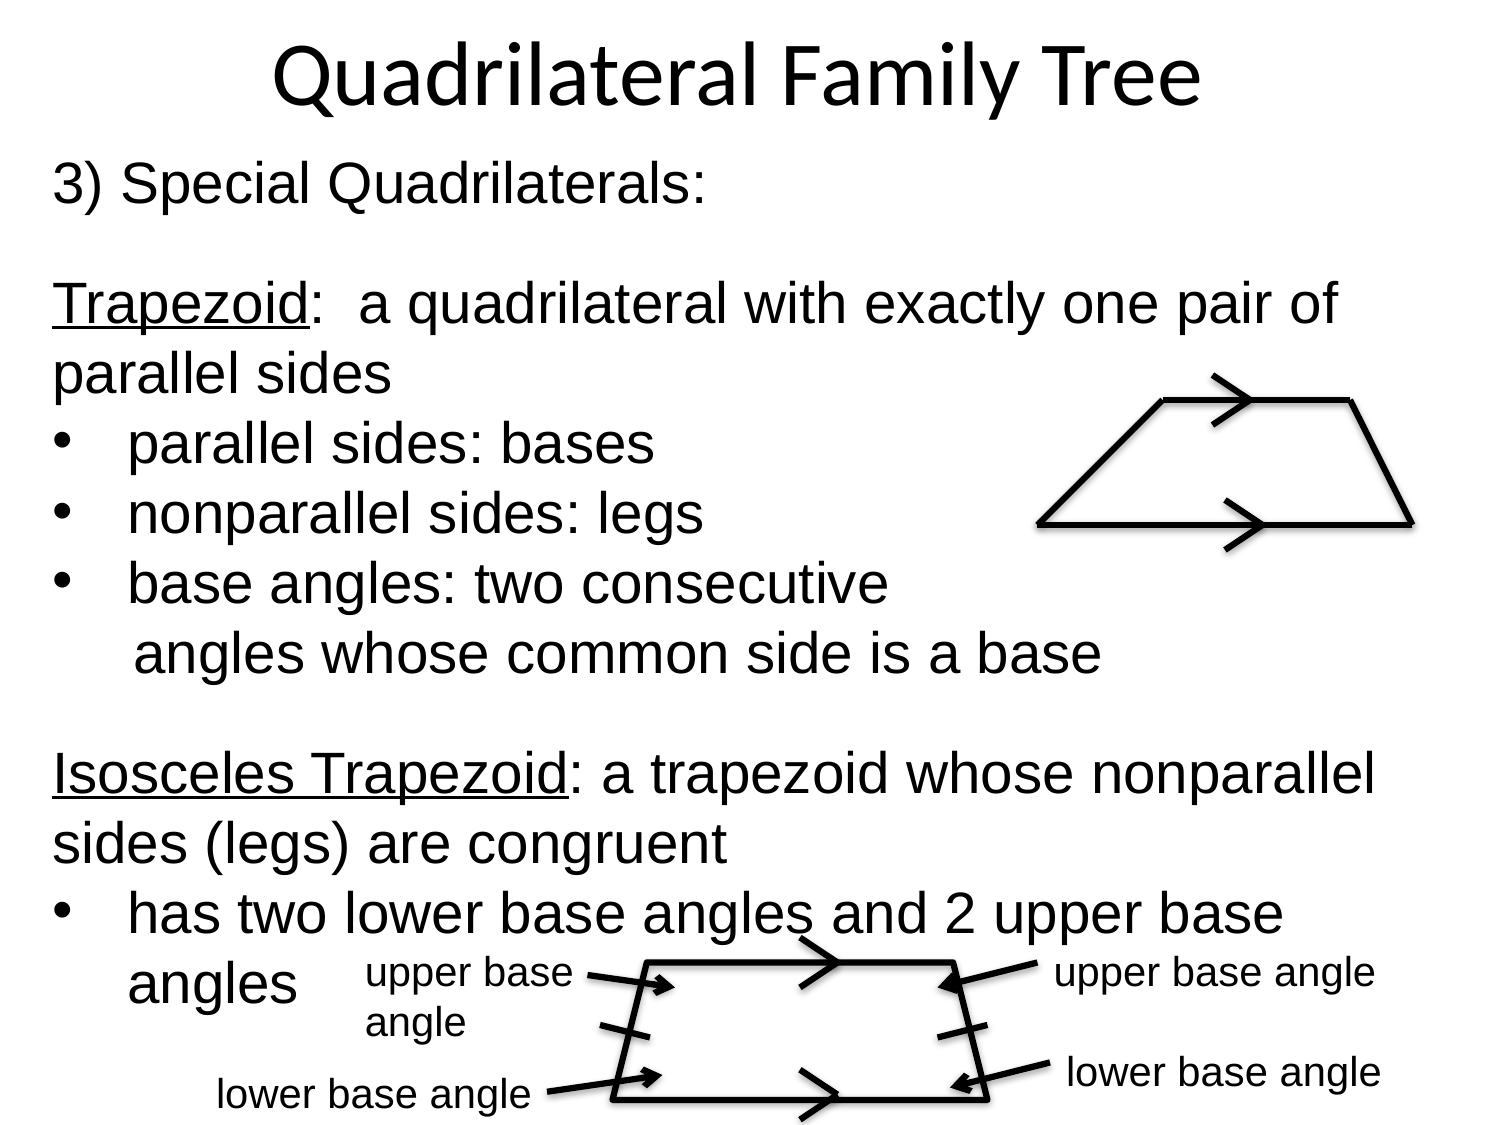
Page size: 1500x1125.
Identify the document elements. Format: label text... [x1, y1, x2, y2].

title Quadrilateral Family Tree [62, 0, 1413, 137]
text_box lower base angle [1051, 1037, 1398, 1103]
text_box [1224, 499, 1263, 524]
text_box upper base angle [1038, 937, 1392, 1003]
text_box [599, 1024, 651, 1038]
text_box 3) Special Quadrilaterals: Trapezoid: a quadrilateral with exactly one pair of parallel sides parallel sides: bases nonparallel sides: legs base angles: two consecutive angles whose common side is a base Isosceles Trapezoid: a trapezoid whose nonparallel sides (legs) are congruent has two lower base angles and 2 upper base angles [37, 137, 1463, 1023]
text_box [1224, 524, 1263, 551]
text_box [799, 937, 838, 962]
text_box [1349, 399, 1413, 526]
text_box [1212, 399, 1251, 426]
text_box [618, 961, 989, 1101]
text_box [937, 1024, 988, 1038]
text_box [949, 1062, 1051, 1088]
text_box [799, 1094, 838, 1120]
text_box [1037, 399, 1163, 526]
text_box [937, 962, 1038, 988]
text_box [799, 1069, 838, 1094]
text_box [548, 1074, 663, 1093]
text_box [799, 962, 838, 988]
text_box upper base angle [350, 937, 625, 1053]
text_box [1212, 374, 1251, 399]
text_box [587, 974, 676, 988]
text_box lower base angle [201, 1059, 548, 1125]
